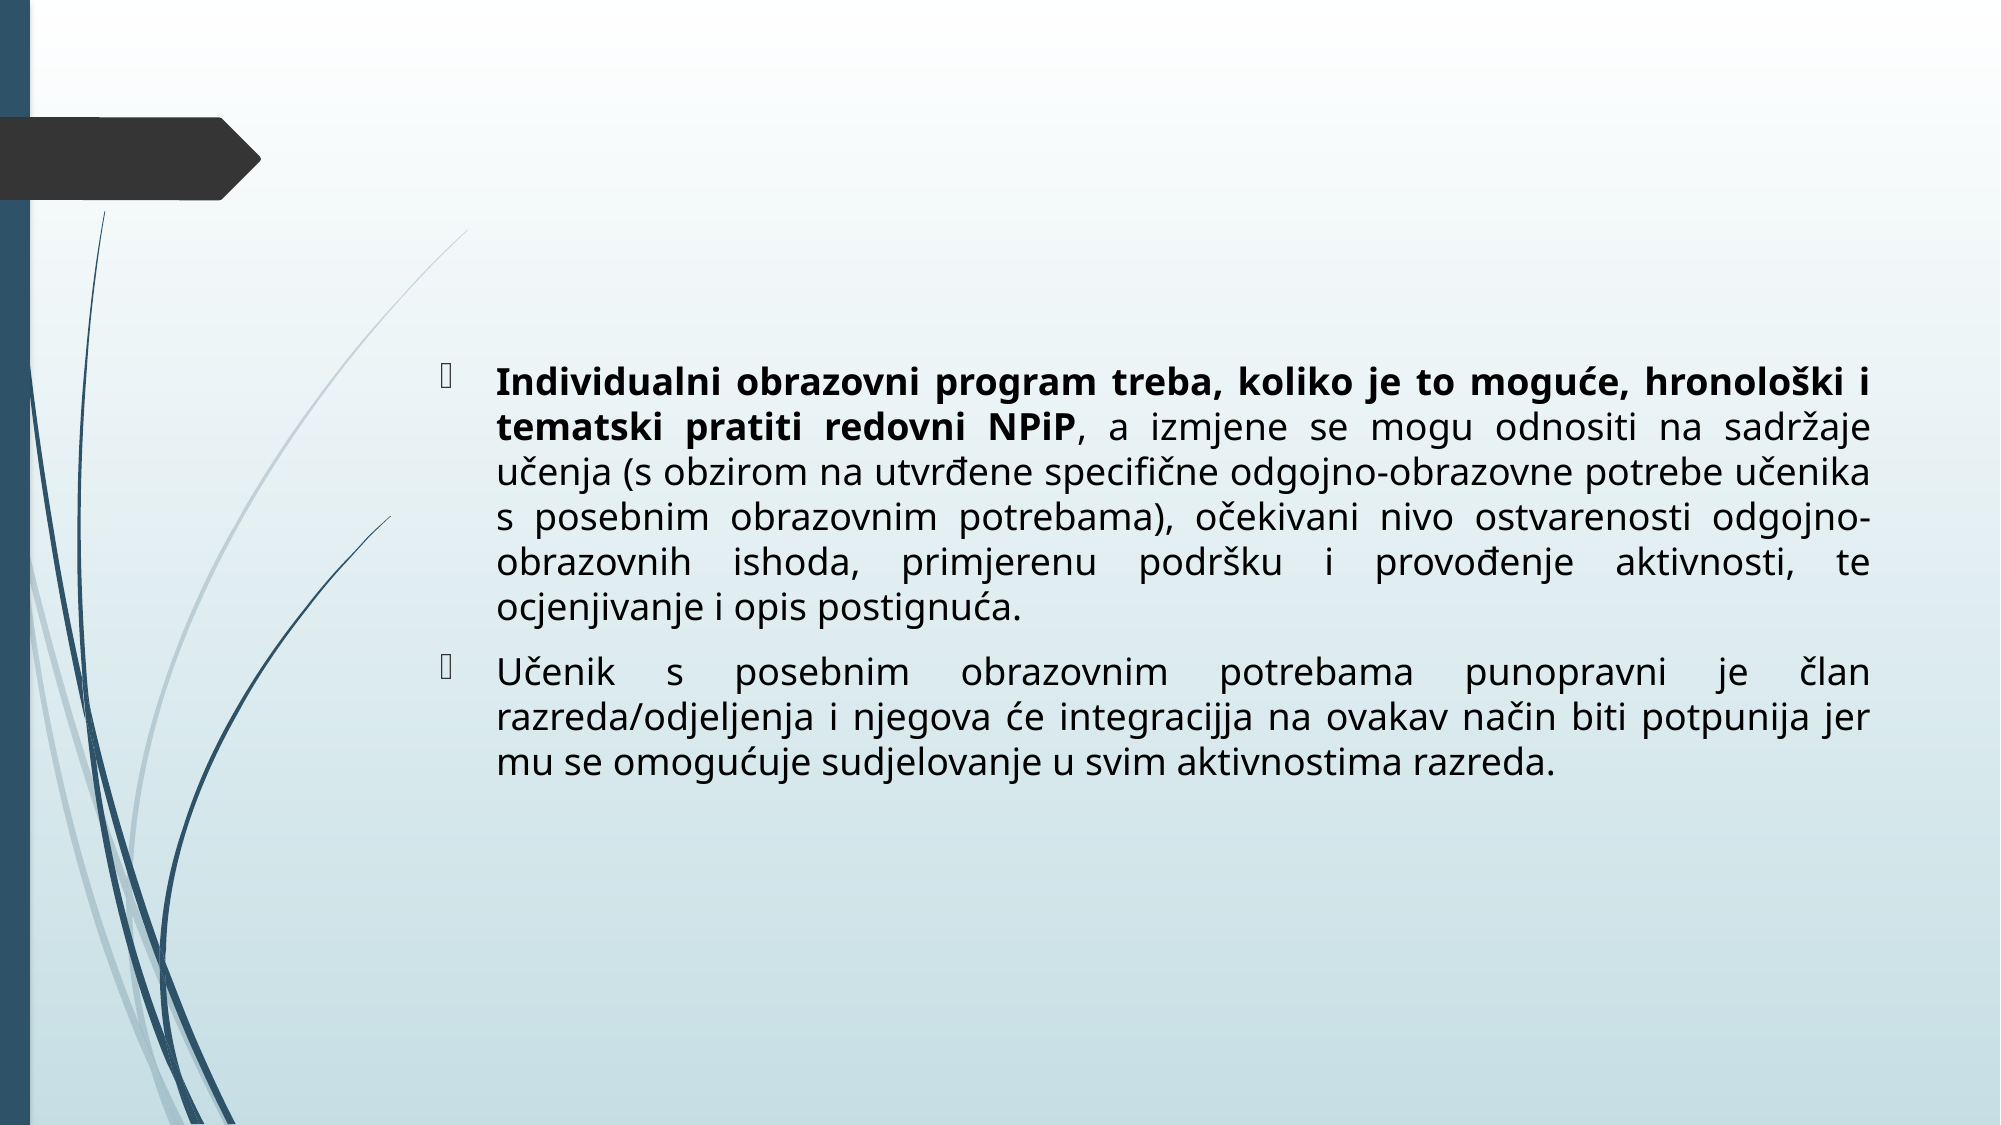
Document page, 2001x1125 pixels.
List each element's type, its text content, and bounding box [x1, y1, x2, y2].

list Individualni obrazovni program treba, koliko je to moguće, hronološki i tematski pratiti redovni NPiP, a izmjene se mogu odnositi na sadržaje učenja (s obzirom na utvrđene specifične odgojno-obrazovne potrebe učenika s posebnim obrazovnim potrebama), očekivani nivo ostvarenosti odgojno-obrazovnih ishoda, primjerenu podršku i provođenje aktivnosti, te ocjenjivanje i opis postignuća. Učenik s posebnim obrazovnim potrebama punopravni je član razreda/odjeljenja i njegova će integracijja na ovakav način biti potpunija jer mu se omogućuje sudjelovanje u svim aktivnostima razreda. [424, 350, 1888, 970]
